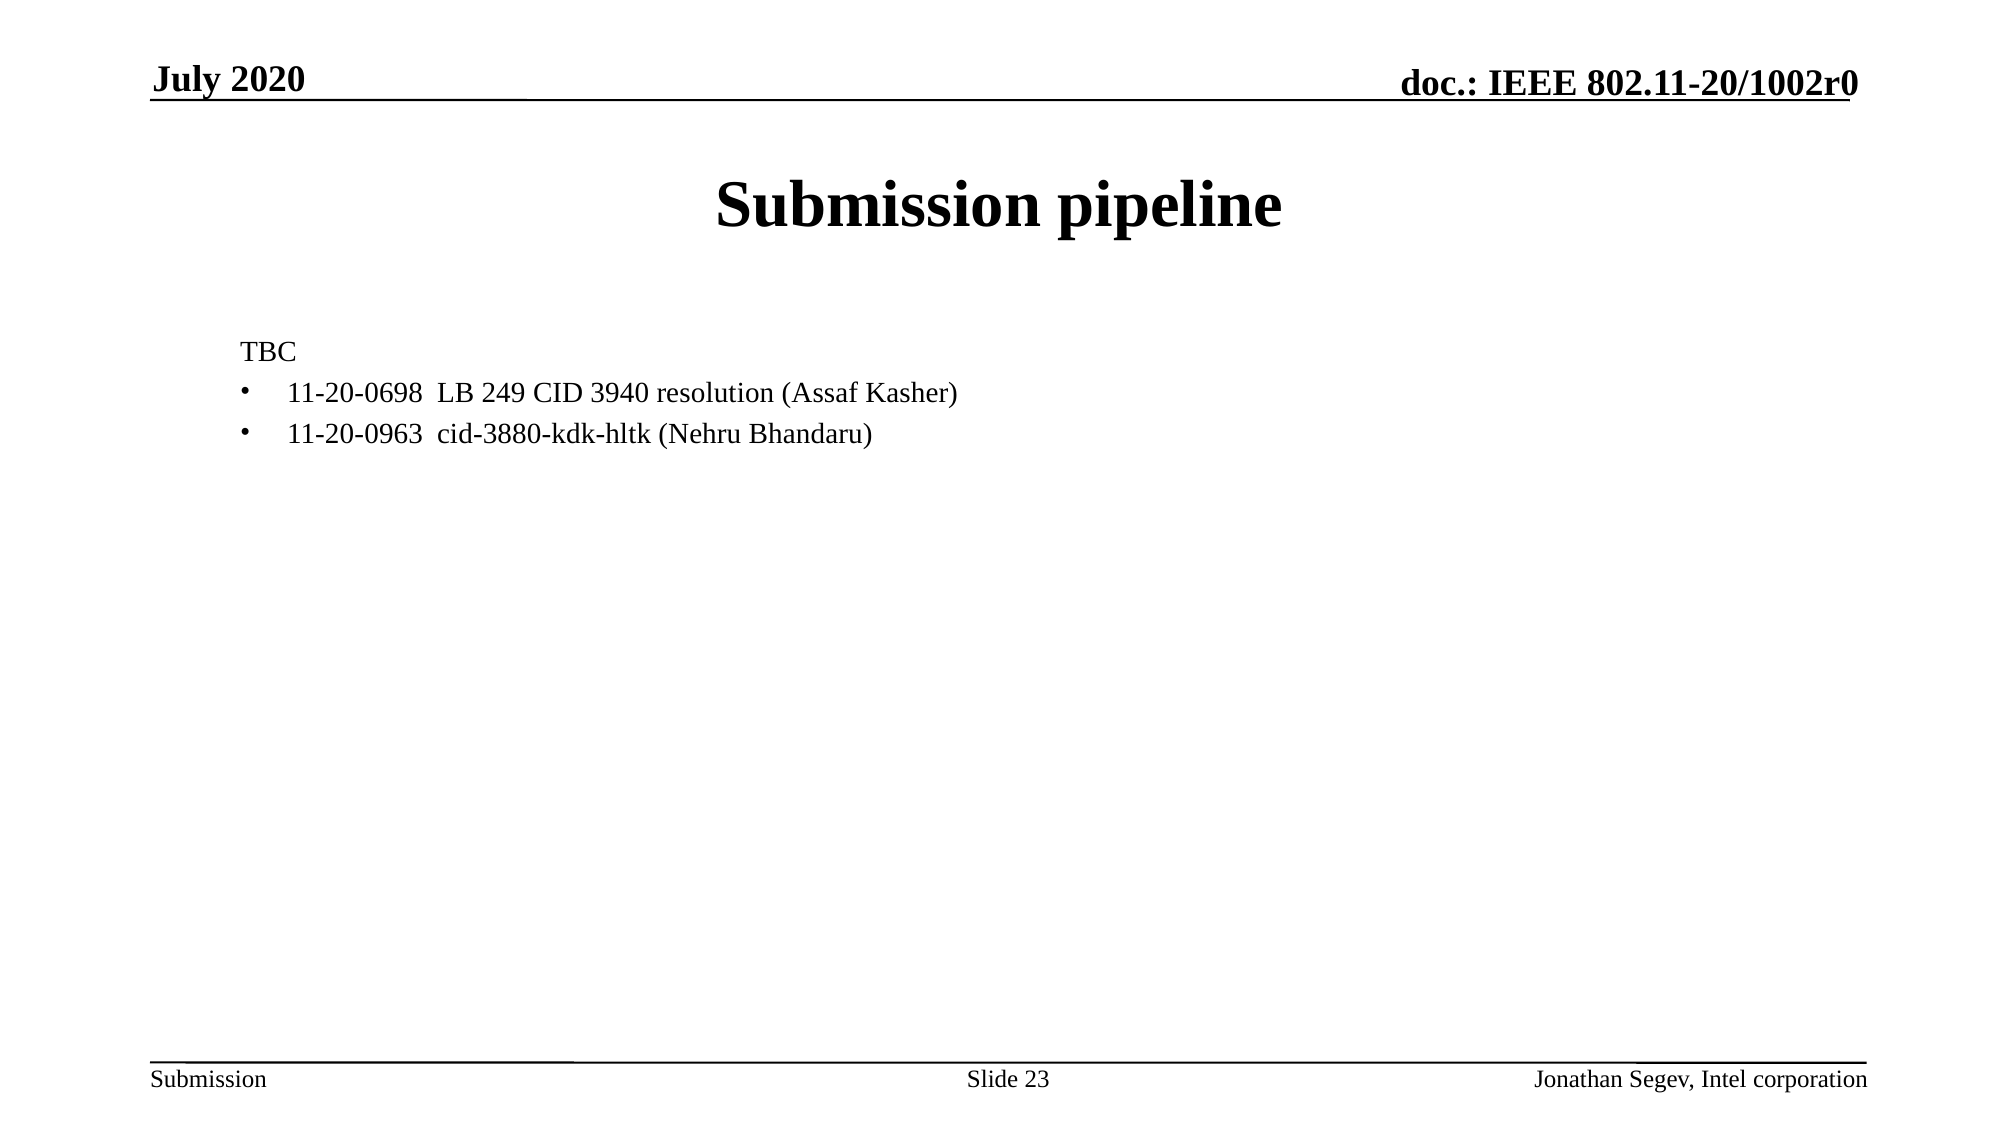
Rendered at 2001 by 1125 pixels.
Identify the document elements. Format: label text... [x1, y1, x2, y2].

title Submission pipeline [149, 112, 1850, 288]
slide_number Slide 23 [950, 1061, 1067, 1123]
footer Jonathan Segev, Intel corporation [1171, 1061, 1869, 1093]
list TBC 11-20-0698 LB 249 CID 3940 resolution (Assaf Kasher) 11-20-0963 cid-3880-kdk-hltk (Nehru Bhandaru) [149, 324, 1850, 1000]
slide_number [152, 54, 563, 100]
